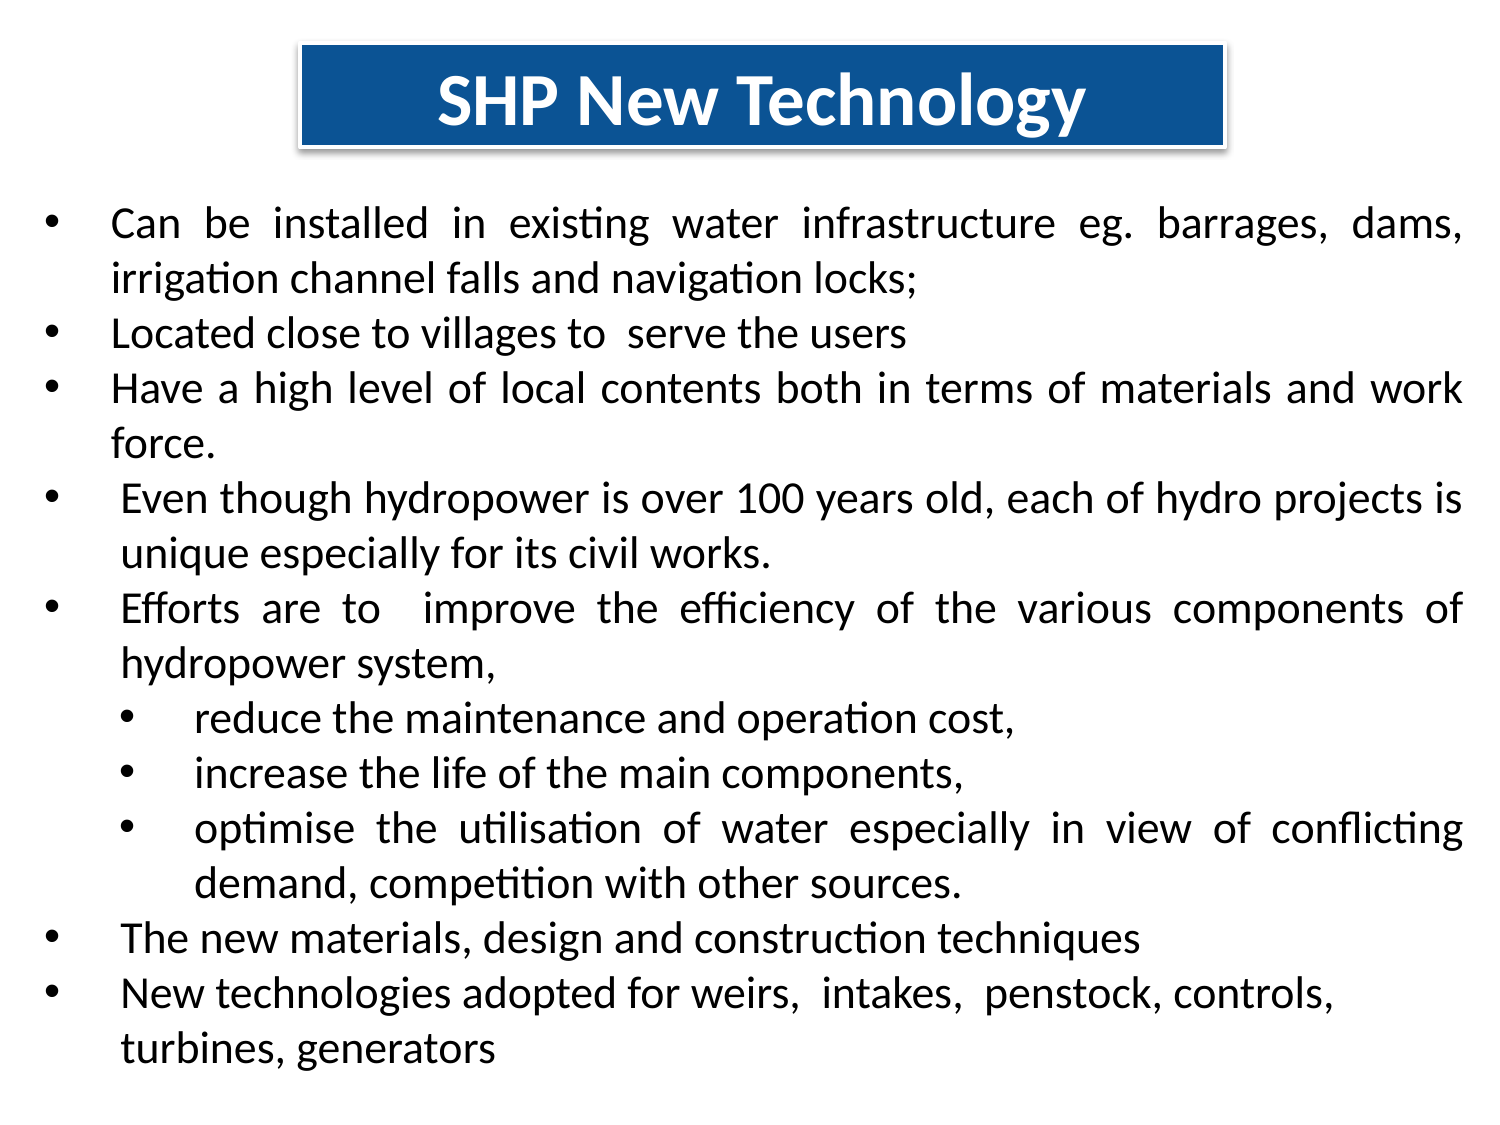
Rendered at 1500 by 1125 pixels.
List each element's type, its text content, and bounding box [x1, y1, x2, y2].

text_box Can be installed in existing water infrastructure eg. barrages, dams, irrigation channel falls and navigation locks; Located close to villages to serve the users Have a high level of local contents both in terms of materials and work force. Even though hydropower is over 100 years old, each of hydro projects is unique especially for its civil works. Efforts are to improve the efficiency of the various components of hydropower system, reduce the maintenance and operation cost, increase the life of the main components, optimise the utilisation of water especially in view of conflicting demand, competition with other sources. The new materials, design and construction techniques New technologies adopted for weirs, intakes, penstock, controls, turbines, generators [29, 185, 1480, 1081]
text_box SHP New Technology [298, 41, 1227, 149]
